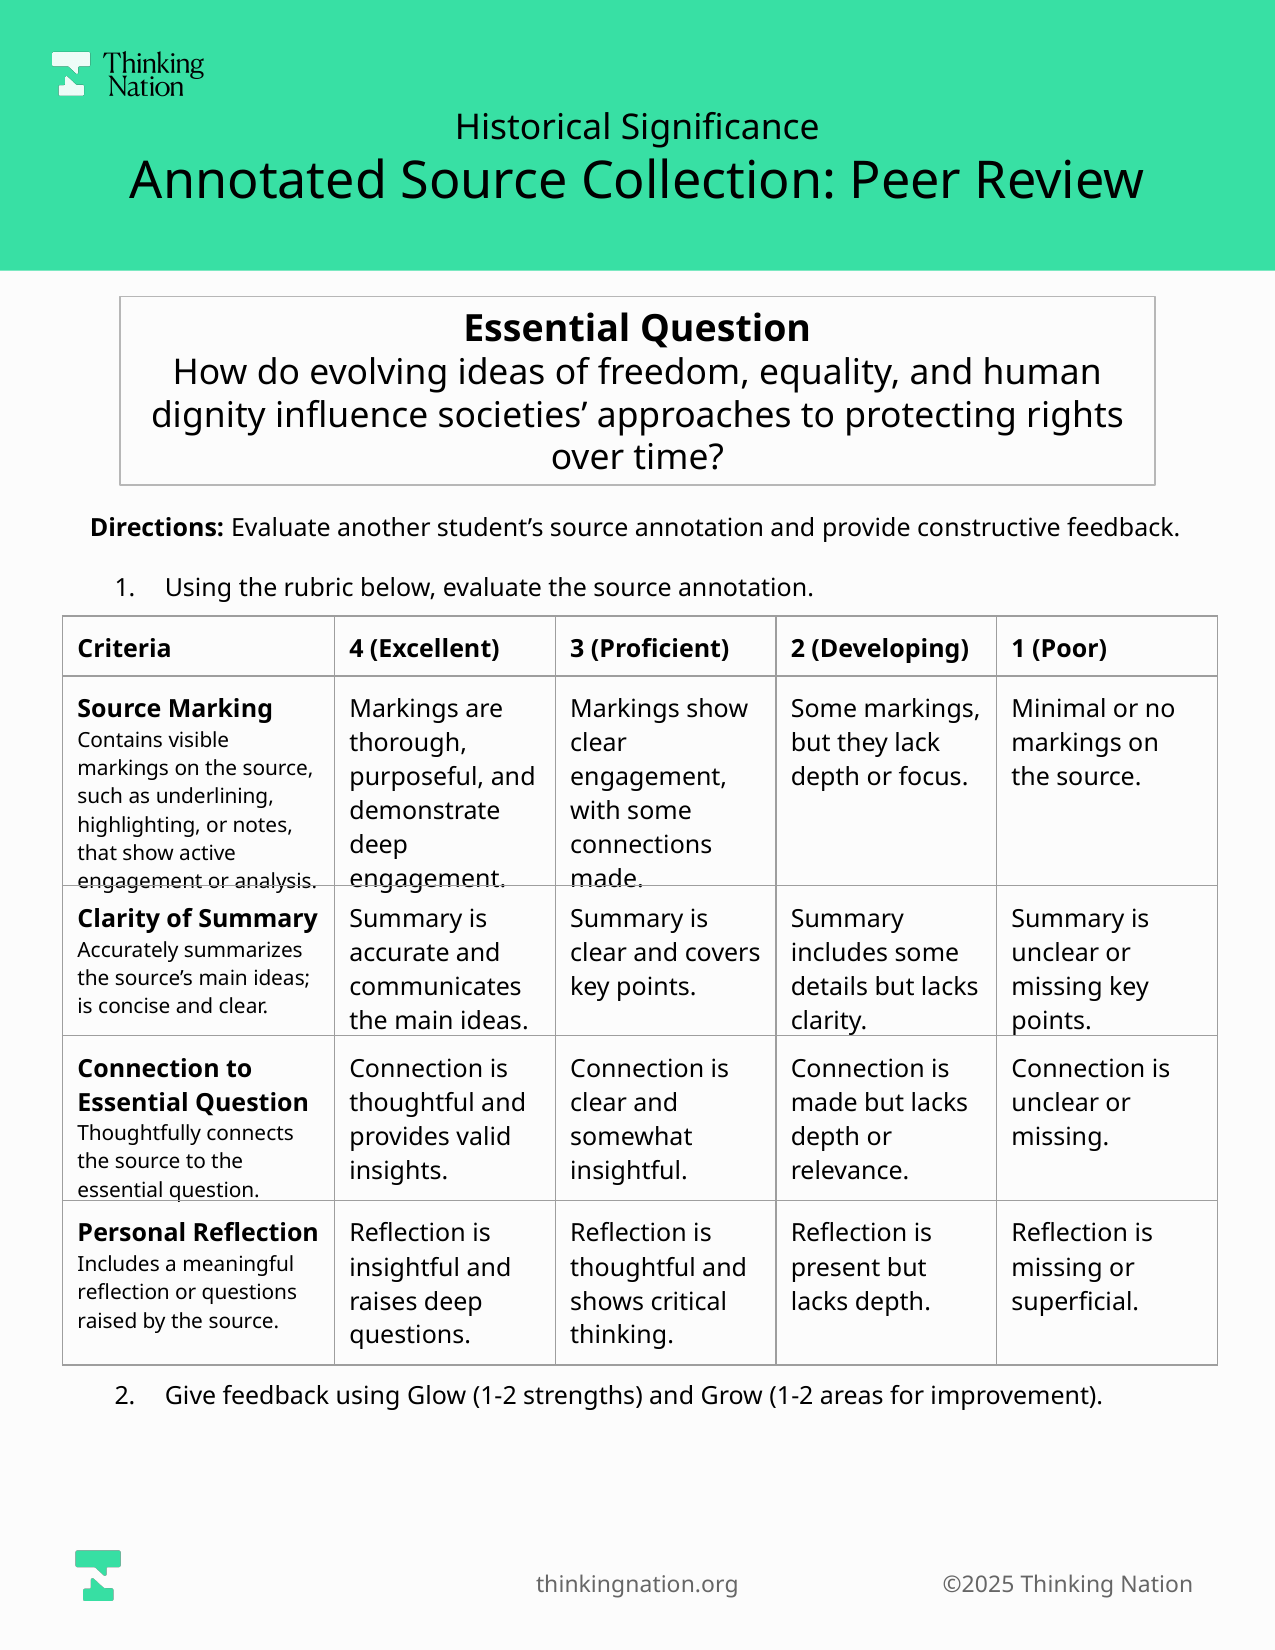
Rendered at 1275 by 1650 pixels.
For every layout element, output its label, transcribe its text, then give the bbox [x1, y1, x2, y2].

text_box Directions: Evaluate another student’s source annotation and provide constructive feedback. Using the rubric below, evaluate the source annotation. Give feedback using Glow (1-2 strengths) and Grow (1-2 areas for improvement). [74, 1366, 1201, 1488]
table_cell Markings show clear engagement, with some connections made. [556, 677, 775, 885]
table_cell Reflection is insightful and raises deep questions. [335, 1201, 555, 1364]
table_cell Connection is clear and somewhat insightful. [556, 1036, 775, 1200]
table_header 4 (Excellent) [335, 617, 555, 675]
table_cell Connection to Essential Question Thoughtfully connects the source to the essential question. [63, 1036, 334, 1200]
table_cell Personal Reflection Includes a meaningful reflection or questions raised by the source. [63, 1201, 334, 1364]
text_box Directions: Evaluate another student’s source annotation and provide constructive feedback. Using the rubric below, evaluate the source annotation. Give feedback using Glow (1-2 strengths) and Grow (1-2 areas for improvement). [74, 496, 1201, 615]
table_cell Connection is made but lacks depth or relevance. [777, 1036, 996, 1200]
table_cell Reflection is thoughtful and shows critical thinking. [556, 1201, 775, 1364]
table_cell Summary includes some details but lacks clarity. [777, 886, 996, 1035]
text_box Historical Significance Annotated Source Collection: Peer Review [0, 0, 1275, 271]
table_header Criteria [63, 617, 334, 675]
table_cell Summary is unclear or missing key points. [997, 886, 1217, 1035]
table_cell Summary is accurate and communicates the main ideas. [335, 886, 555, 1035]
table_header 3 (Proficient) [556, 617, 775, 675]
picture [35, 37, 210, 110]
table_cell Summary is clear and covers key points. [556, 886, 775, 1035]
text_box thinkingnation.org [486, 1553, 789, 1605]
table_cell Connection is thoughtful and provides valid insights. [335, 1036, 555, 1200]
picture [62, 1539, 134, 1612]
text_box Essential Question How do evolving ideas of freedom, equality, and human dignity influence societies’ approaches to protecting rights over time? [119, 296, 1156, 485]
table_cell Markings are thorough, purposeful, and demonstrate deep engagement. [335, 677, 555, 885]
table_cell Source Marking Contains visible markings on the source, such as underlining, highlighting, or notes, that show active engagement or analysis. [63, 677, 334, 885]
table_cell Reflection is missing or superficial. [997, 1201, 1217, 1364]
table_header 1 (Poor) [997, 617, 1217, 675]
table_cell Reflection is present but lacks depth. [777, 1201, 996, 1364]
table_header 2 (Developing) [777, 617, 996, 675]
text_box ©2025 Thinking Nation [907, 1553, 1210, 1605]
table_cell Connection is unclear or missing. [997, 1036, 1217, 1200]
table_cell Minimal or no markings on the source. [997, 677, 1217, 885]
table_cell Some markings, but they lack depth or focus. [777, 677, 996, 885]
table_cell Clarity of Summary Accurately summarizes the source’s main ideas; is concise and clear. [63, 886, 334, 1035]
